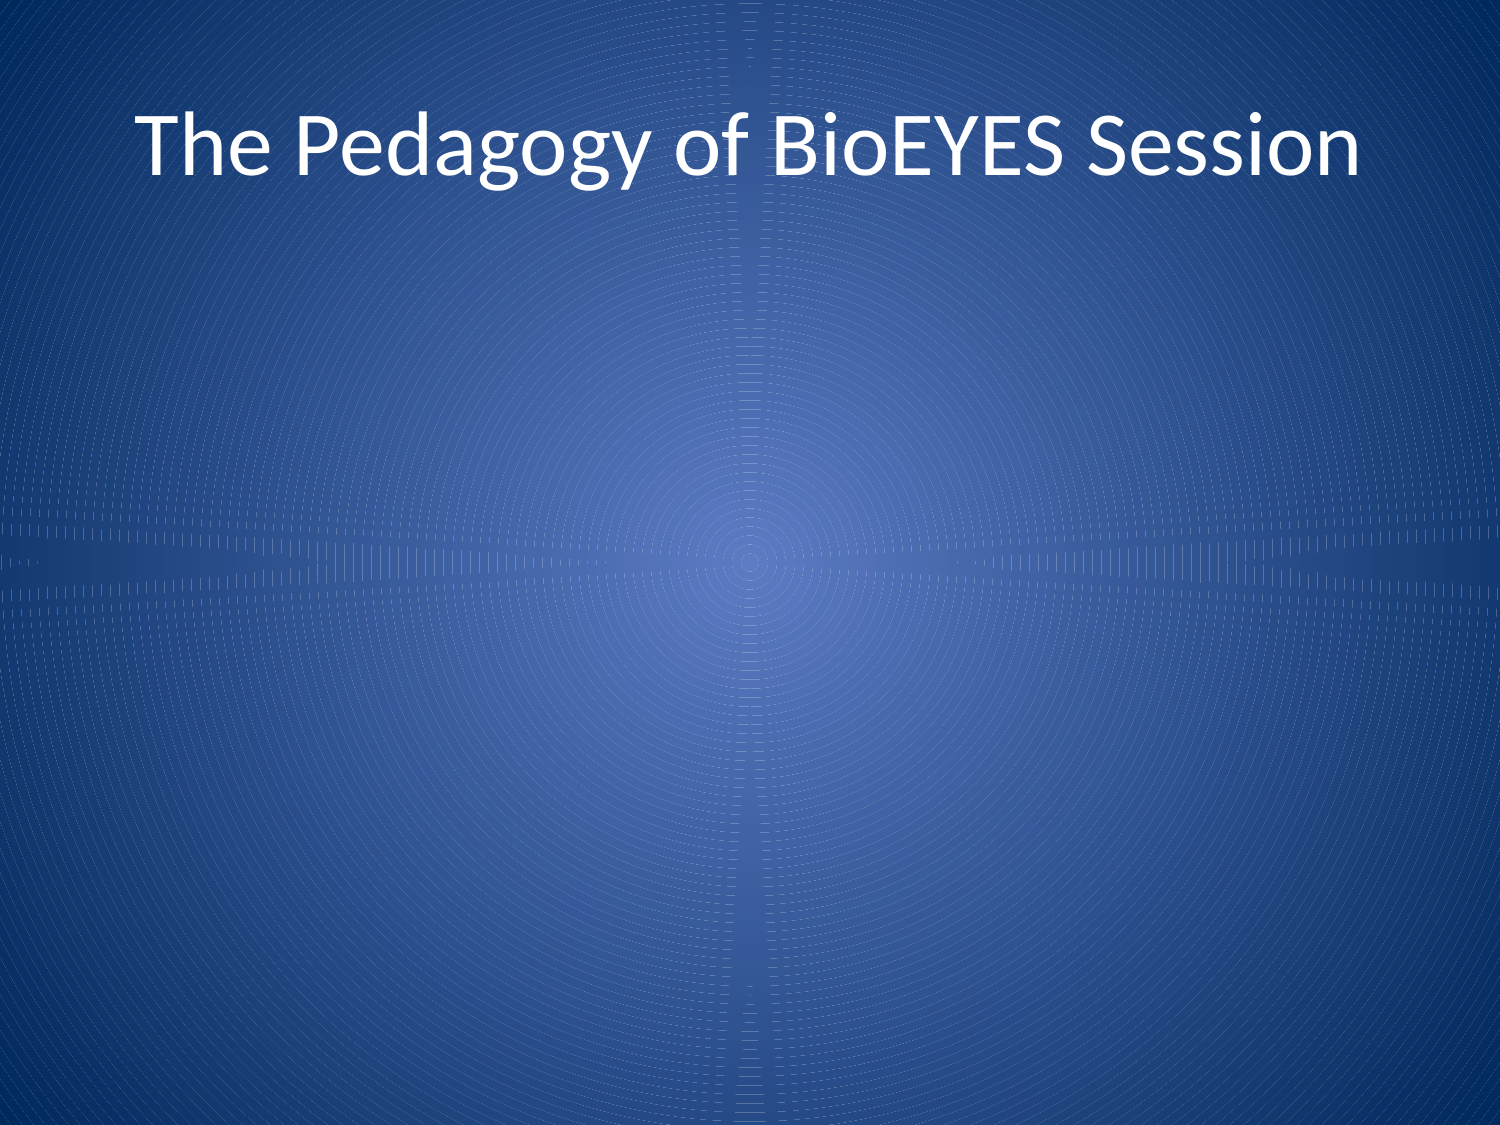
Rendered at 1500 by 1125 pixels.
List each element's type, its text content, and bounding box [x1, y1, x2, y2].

title The Pedagogy of BioEYES Session [75, 45, 1425, 233]
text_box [99, 287, 1451, 1031]
